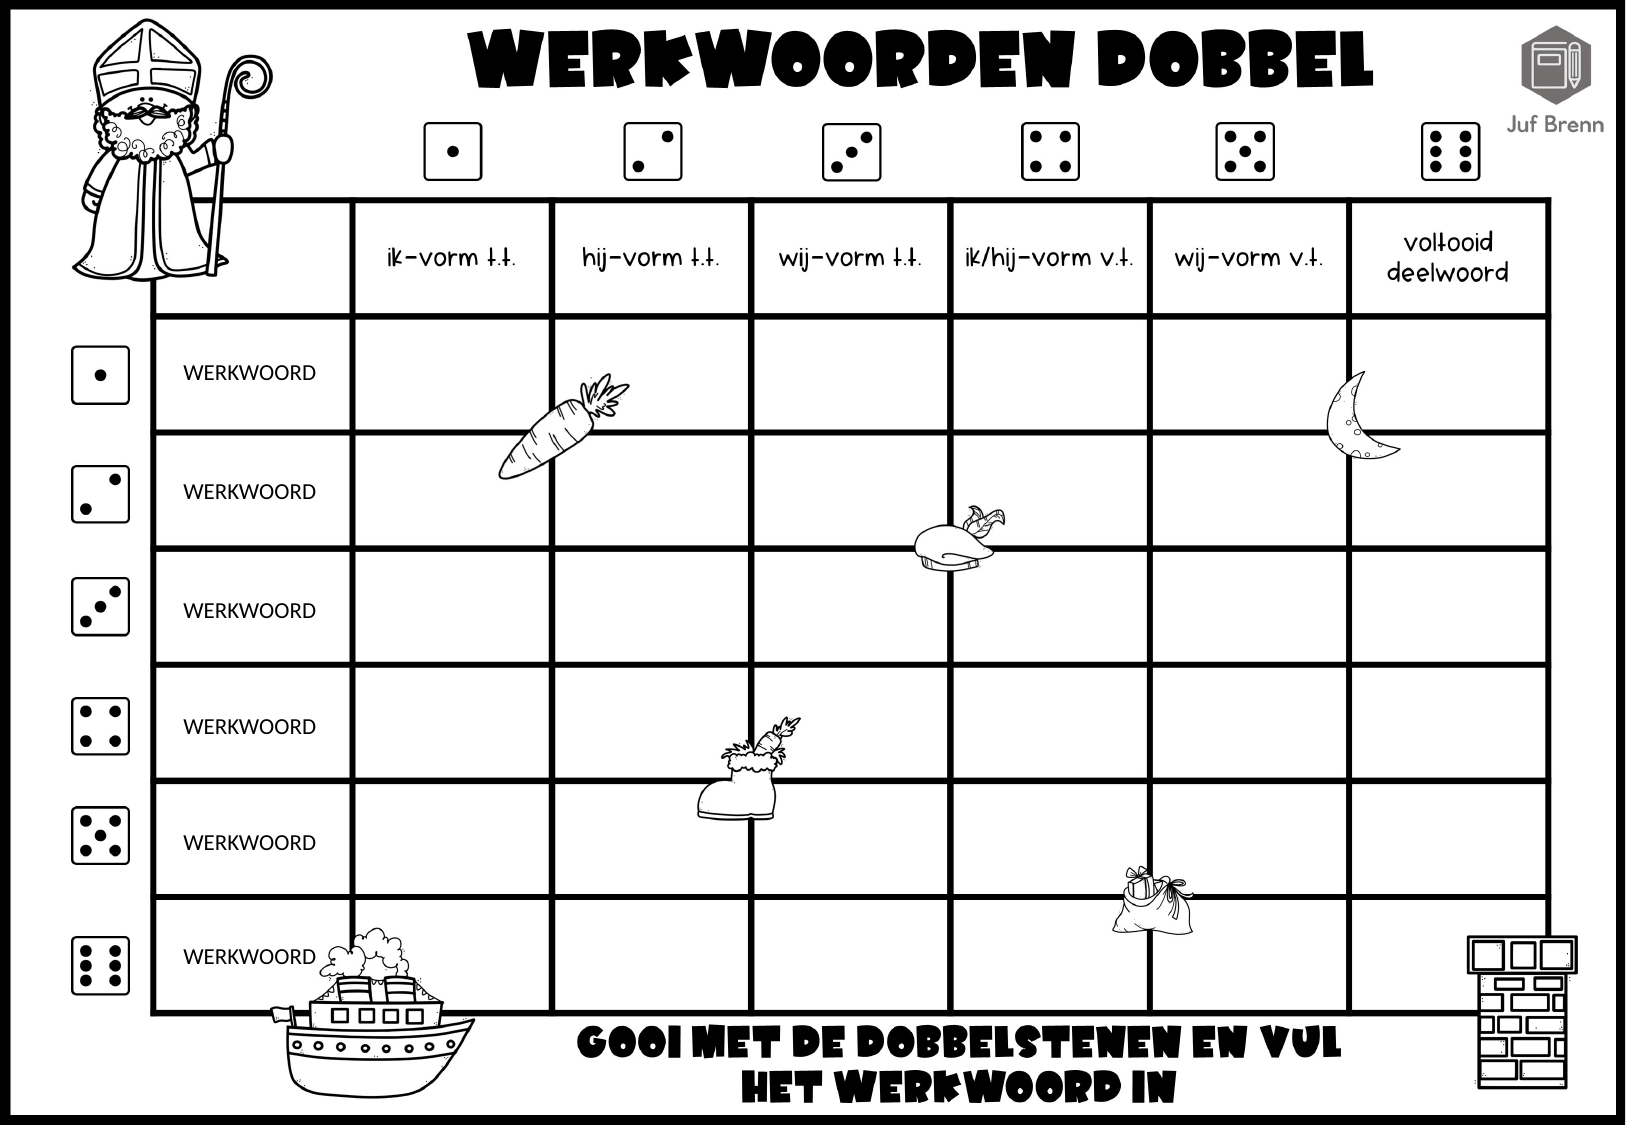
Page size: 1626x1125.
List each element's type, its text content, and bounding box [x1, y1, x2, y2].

text_box WERKWOORD [166, 469, 334, 512]
picture [0, 0, 1626, 1125]
text_box WERKWOORD [166, 819, 334, 863]
text_box WERKWOORD [166, 350, 334, 393]
text_box WERKWOORD [166, 588, 334, 631]
text_box WERKWOORD [166, 704, 334, 747]
text_box WERKWOORD [166, 934, 334, 977]
